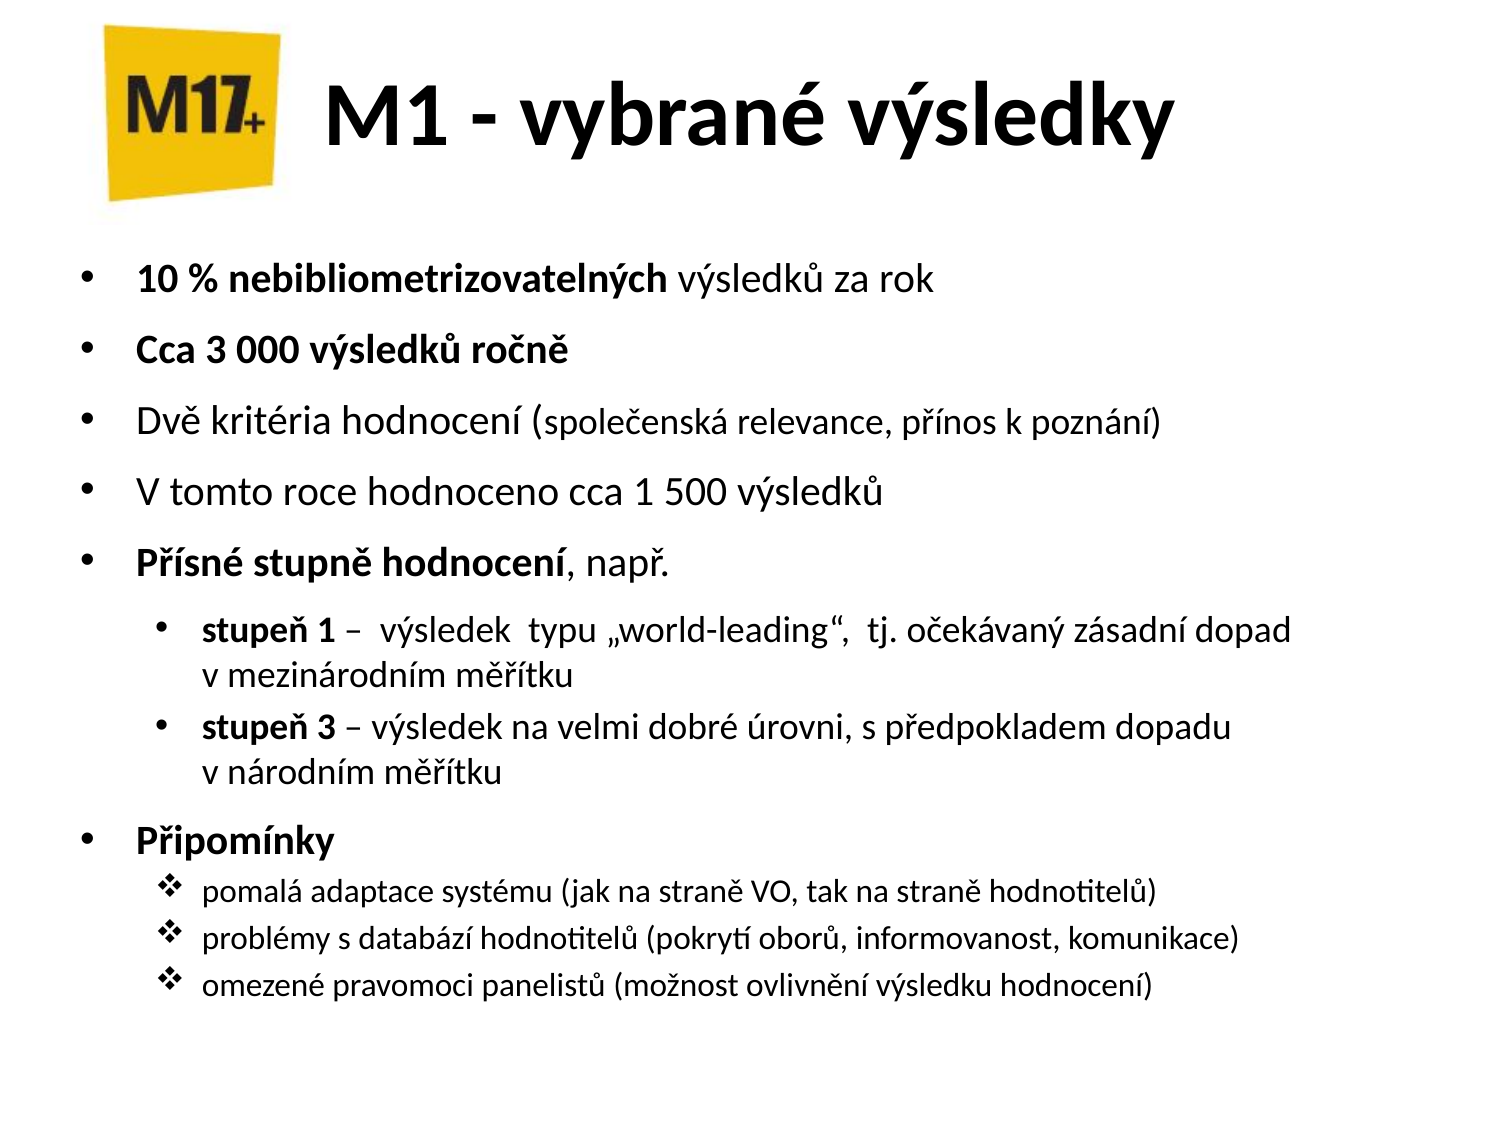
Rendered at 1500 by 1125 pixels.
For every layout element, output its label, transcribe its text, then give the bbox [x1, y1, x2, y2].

title M1 - vybrané výsledky [318, 45, 1425, 173]
picture [64, 0, 312, 226]
list 10 % nebibliometrizovatelných výsledků za rok Cca 3 000 výsledků ročně Dvě kritéria hodnocení (společenská relevance, přínos k poznání) V tomto roce hodnoceno cca 1 500 výsledků Přísné stupně hodnocení, např. stupeň 1 – výsledek typu „world-leading“, tj. očekávaný zásadní dopad v mezinárodním měřítku stupeň 3 – výsledek na velmi dobré úrovni, s předpokladem dopadu v národním měřítku Připomínky pomalá adaptace systému (jak na straně VO, tak na straně hodnotitelů) problémy s databází hodnotitelů (pokrytí oborů, informovanost, komunikace) omezené pravomoci panelistů (možnost ovlivnění výsledku hodnocení) [64, 243, 1449, 1094]
